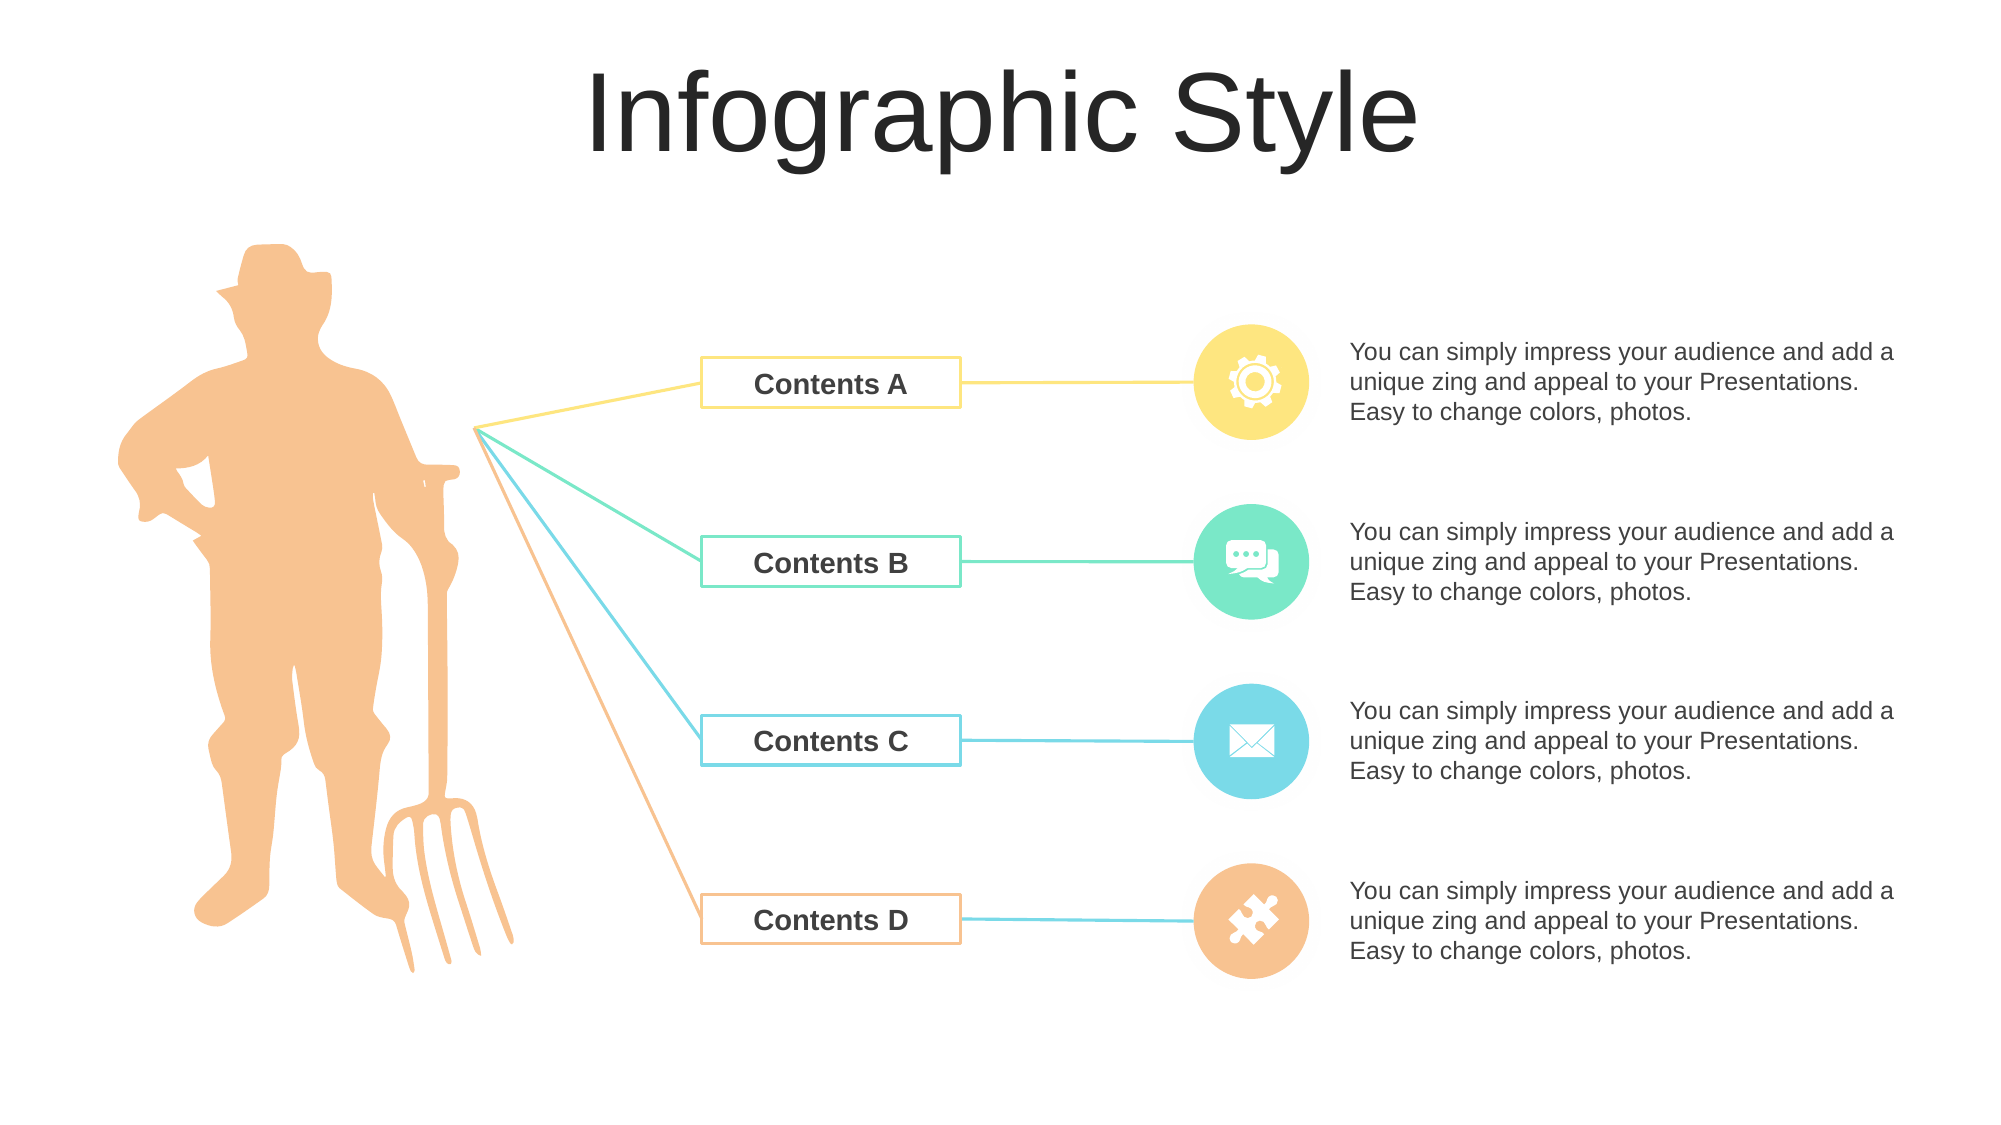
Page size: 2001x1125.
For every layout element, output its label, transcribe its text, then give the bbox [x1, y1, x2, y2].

text_box You can simply impress your audience and add a unique zing and appeal to your Presentations. Easy to change colors, photos. [1334, 687, 1931, 792]
text_box [1192, 503, 1311, 621]
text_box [474, 383, 702, 427]
text_box [118, 244, 482, 974]
text_box [1227, 353, 1283, 410]
text_box [1226, 892, 1281, 947]
text_box You can simply impress your audience and add a unique zing and appeal to your Presentations. Easy to change colors, photos. [1334, 328, 1931, 433]
text_box You can simply impress your audience and add a unique zing and appeal to your Presentations. Easy to change colors, photos. [1334, 867, 1931, 972]
text_box You can simply impress your audience and add a unique zing and appeal to your Presentations. Easy to change colors, photos. [1334, 507, 1931, 613]
text_box [1192, 862, 1311, 980]
text_box Contents A [701, 357, 961, 408]
text_box [1192, 682, 1311, 801]
text_box Contents D [701, 894, 961, 944]
text_box Contents C [702, 715, 961, 766]
text_box Contents B [702, 536, 961, 587]
text_box [1226, 723, 1278, 759]
list Infographic Style [53, 55, 1952, 175]
text_box [1192, 323, 1311, 441]
text_box [1225, 539, 1280, 585]
text_box [500, 920, 514, 945]
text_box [474, 427, 702, 920]
